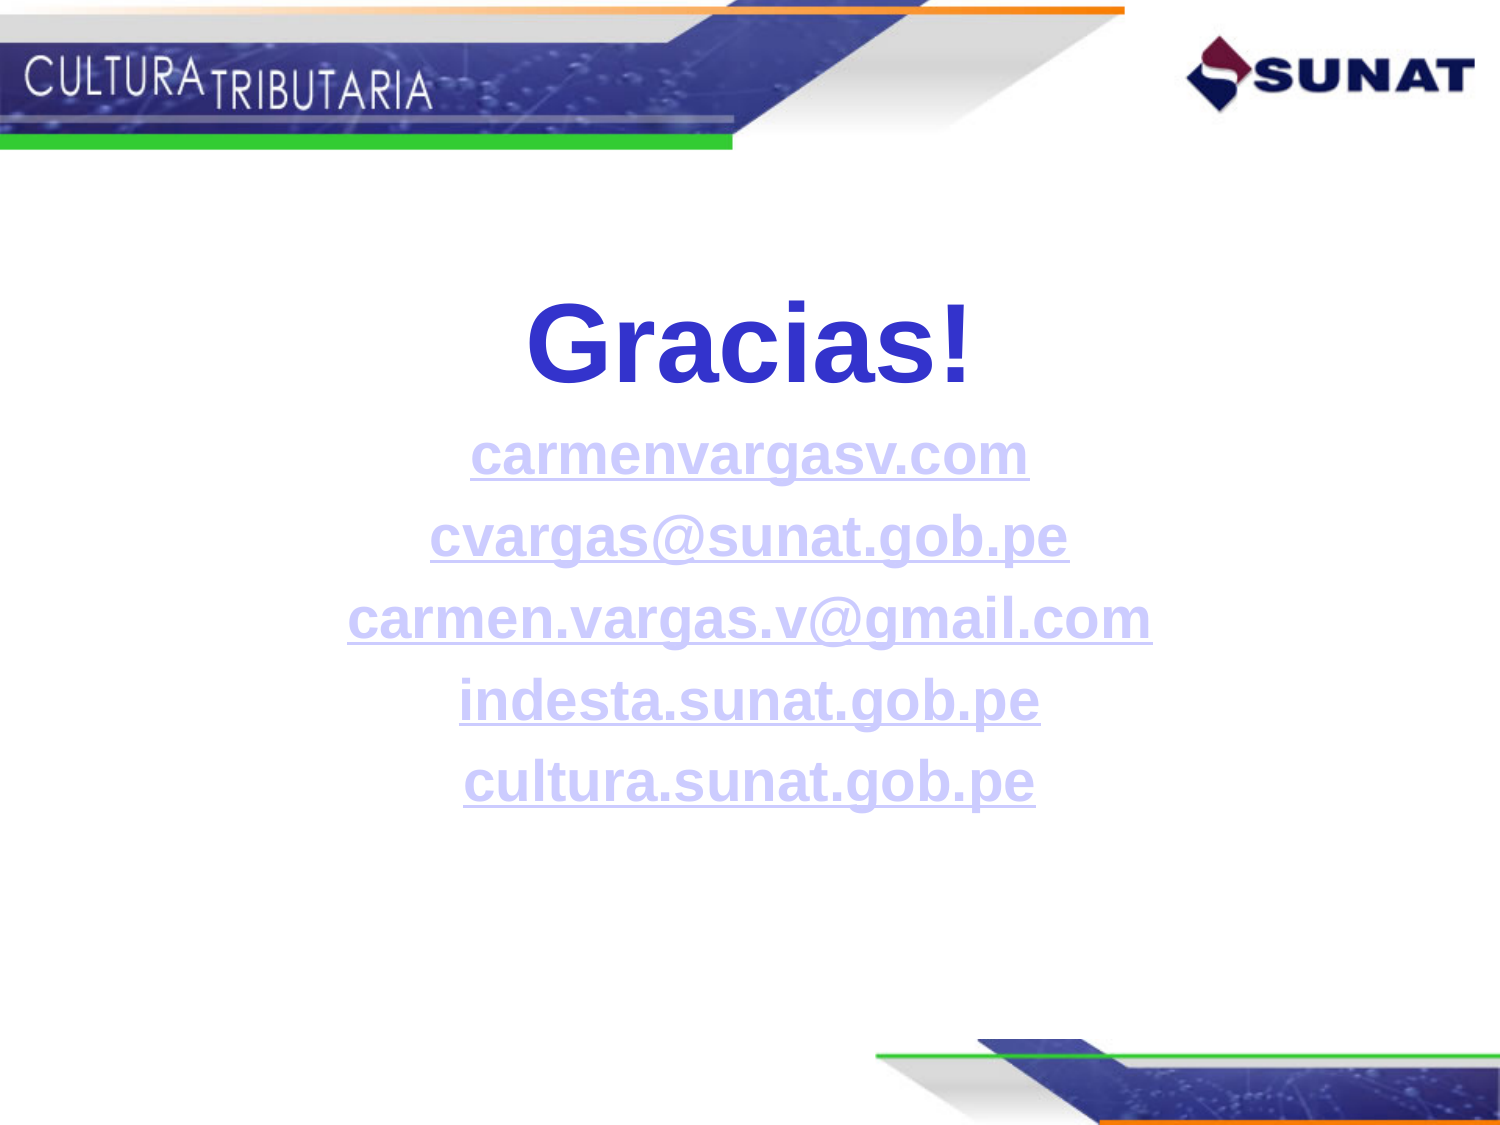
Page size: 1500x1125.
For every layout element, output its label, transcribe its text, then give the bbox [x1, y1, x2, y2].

picture [0, 0, 1500, 235]
list Gracias! carmenvargasv.com cvargas@sunat.gob.pe carmen.vargas.v@gmail.com indesta.sunat.gob.pe cultura.sunat.gob.pe [75, 262, 1425, 469]
picture [875, 1039, 1500, 1125]
